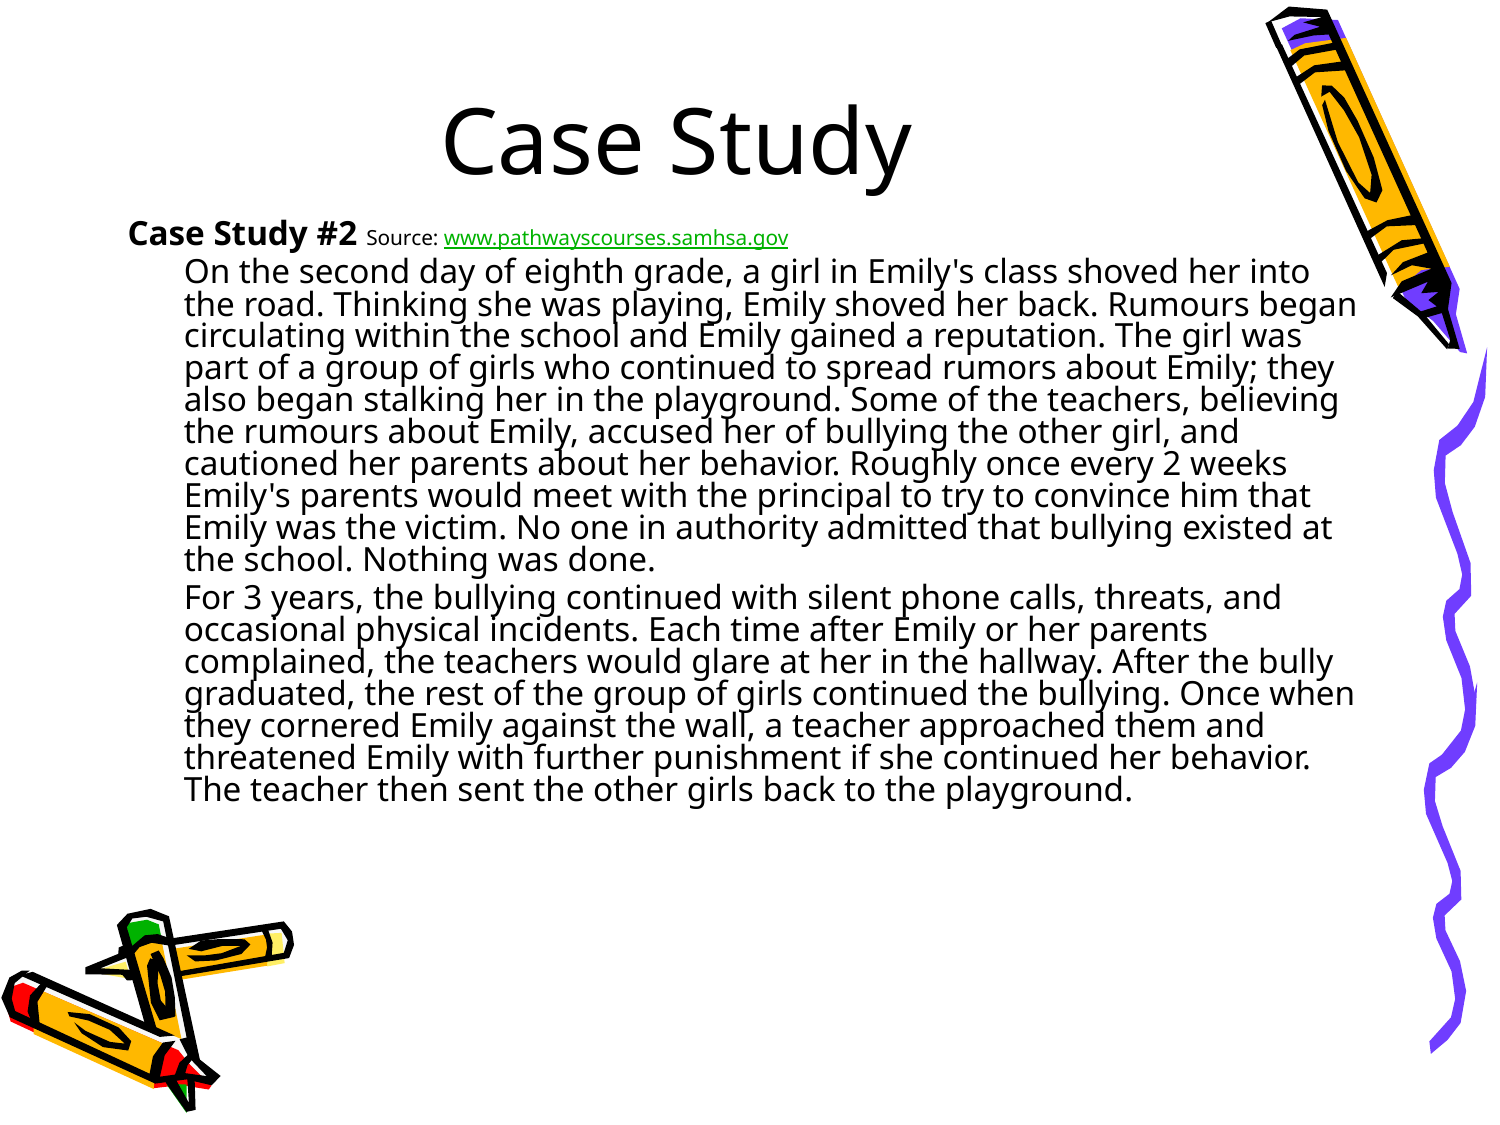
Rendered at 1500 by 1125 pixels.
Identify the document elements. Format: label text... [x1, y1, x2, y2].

title Case Study [112, 24, 1240, 201]
list Case Study #2 Source: www.pathwayscourses.samhsa.gov On the second day of eighth grade, a girl in Emily's class shoved her into the road. Thinking she was playing, Emily shoved her back. Rumours began circulating within the school and Emily gained a reputation. The girl was part of a group of girls who continued to spread rumors about Emily; they also began stalking her in the playground. Some of the teachers, believing the rumours about Emily, accused her of bullying the other girl, and cautioned her parents about her behavior. Roughly once every 2 weeks Emily's parents would meet with the principal to try to convince him that Emily was the victim. No one in authority admitted that bullying existed at the school. Nothing was done. For 3 years, the bullying continued with silent phone calls, threats, and occasional physical incidents. Each time after Emily or her parents complained, the teachers would glare at her in the hallway. After the bully graduated, the rest of the group of girls continued the bullying. Once when they cornered Emily against the wall, a teacher approached them and threatened Emily with further punishment if she continued her behavior. The teacher then sent the other girls back to the playground. [112, 212, 1376, 901]
